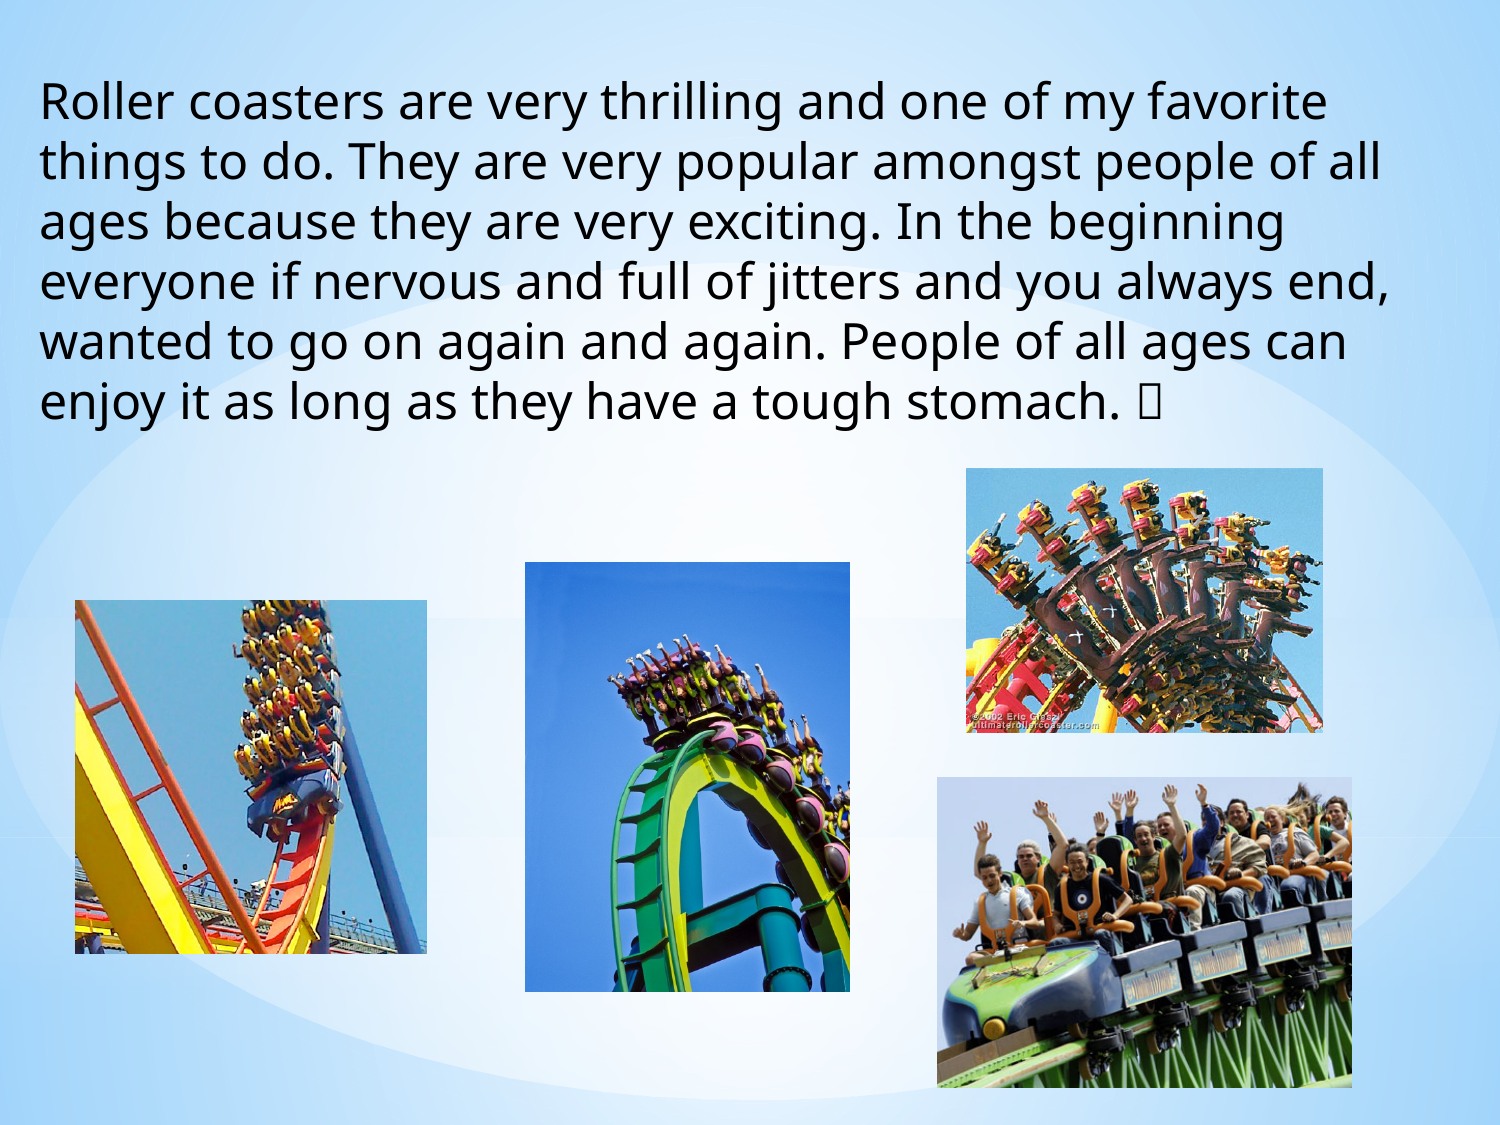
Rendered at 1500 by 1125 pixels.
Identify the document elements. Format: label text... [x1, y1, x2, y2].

text_box Roller coasters are very thrilling and one of my favorite things to do. They are very popular amongst people of all ages because they are very exciting. In the beginning everyone if nervous and full of jitters and you always end, wanted to go on again and again. People of all ages can enjoy it as long as they have a tough stomach.  [24, 62, 1438, 438]
picture [966, 468, 1323, 734]
picture [74, 600, 427, 955]
picture [524, 562, 851, 993]
picture [937, 776, 1352, 1089]
